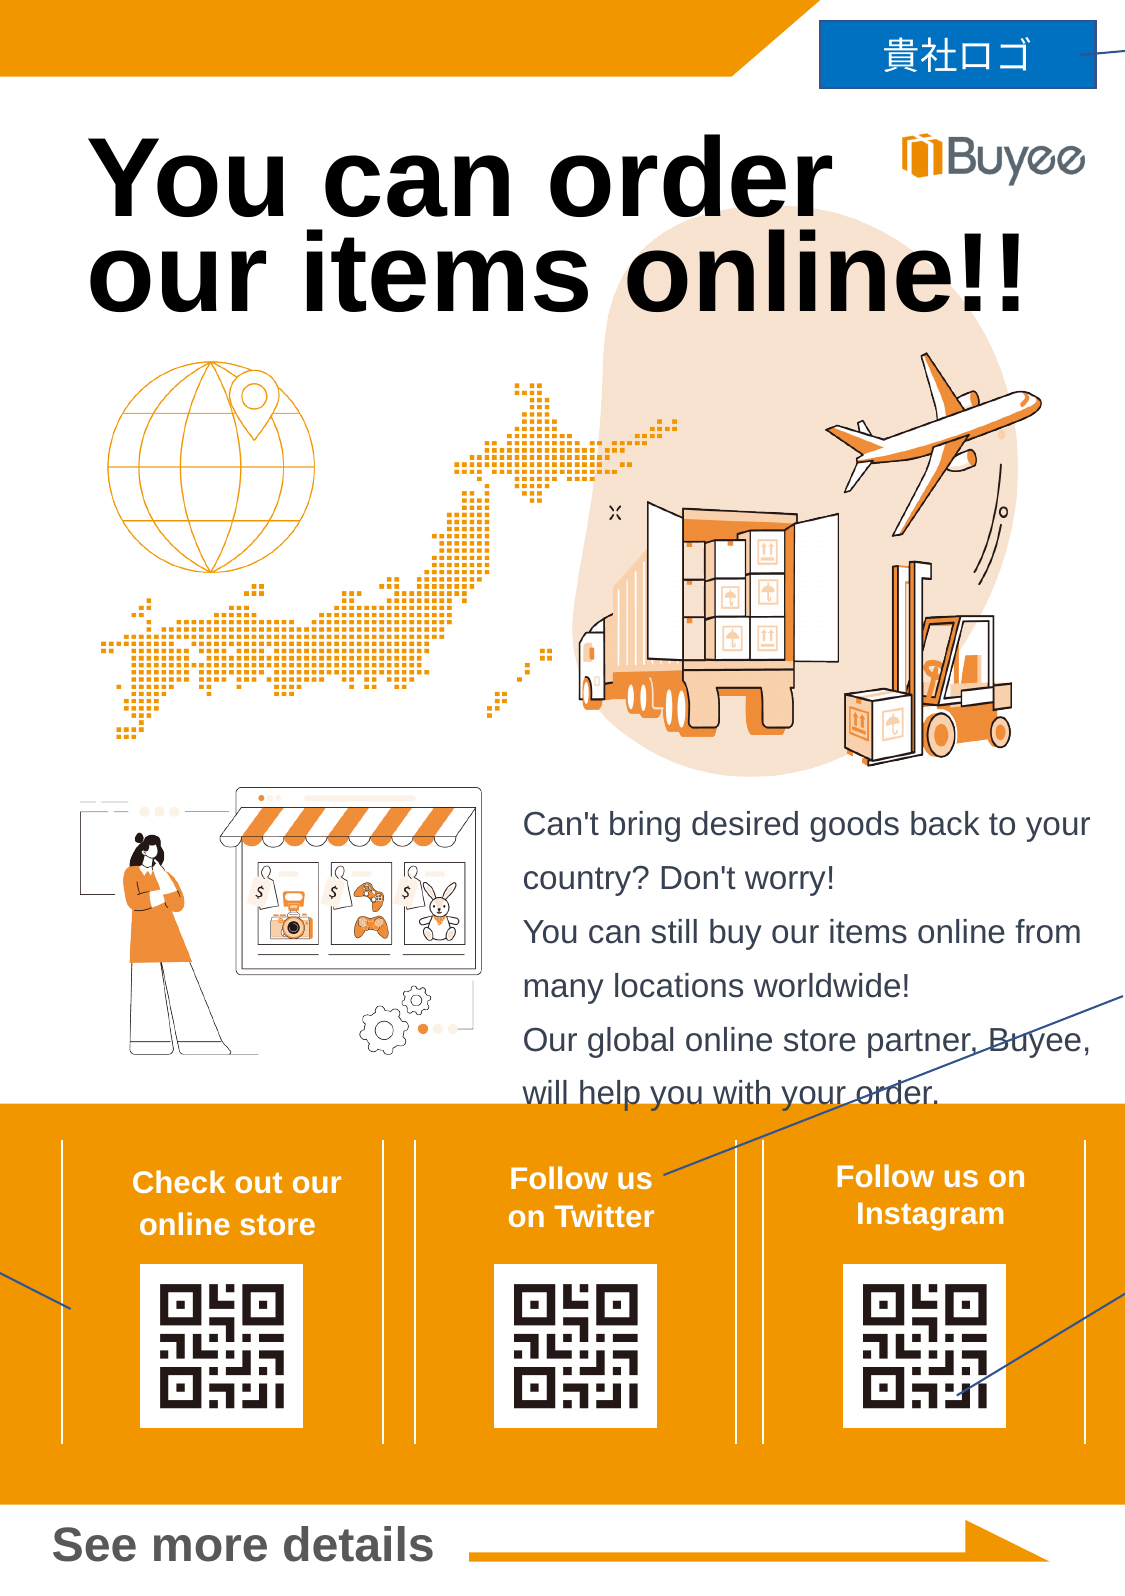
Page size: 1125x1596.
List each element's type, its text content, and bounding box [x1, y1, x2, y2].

text_box Follow us on Instagram [829, 1154, 1031, 1231]
picture [140, 1264, 304, 1428]
picture [902, 133, 1086, 187]
text_box Follow us on Twitter [499, 1156, 662, 1234]
text_box You can order our items online!! [71, 133, 1125, 338]
text_box 貴社ロゴ [820, 20, 1096, 89]
picture [494, 1264, 657, 1428]
picture [101, 204, 1018, 777]
text_box Can't bring desired goods back to your country? Don't worry! You can still buy our items online from many locations worldwide! Our global online store partner, Buyee, will help you with your order. [520, 786, 1096, 1112]
text_box [0, 1103, 1125, 1505]
text_box [469, 1519, 1050, 1562]
picture [79, 786, 483, 1056]
text_box See more details [49, 1511, 438, 1572]
picture [843, 1264, 1006, 1428]
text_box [577, 352, 1042, 767]
text_box Check out our online store [101, 1152, 353, 1242]
text_box [0, 0, 821, 77]
